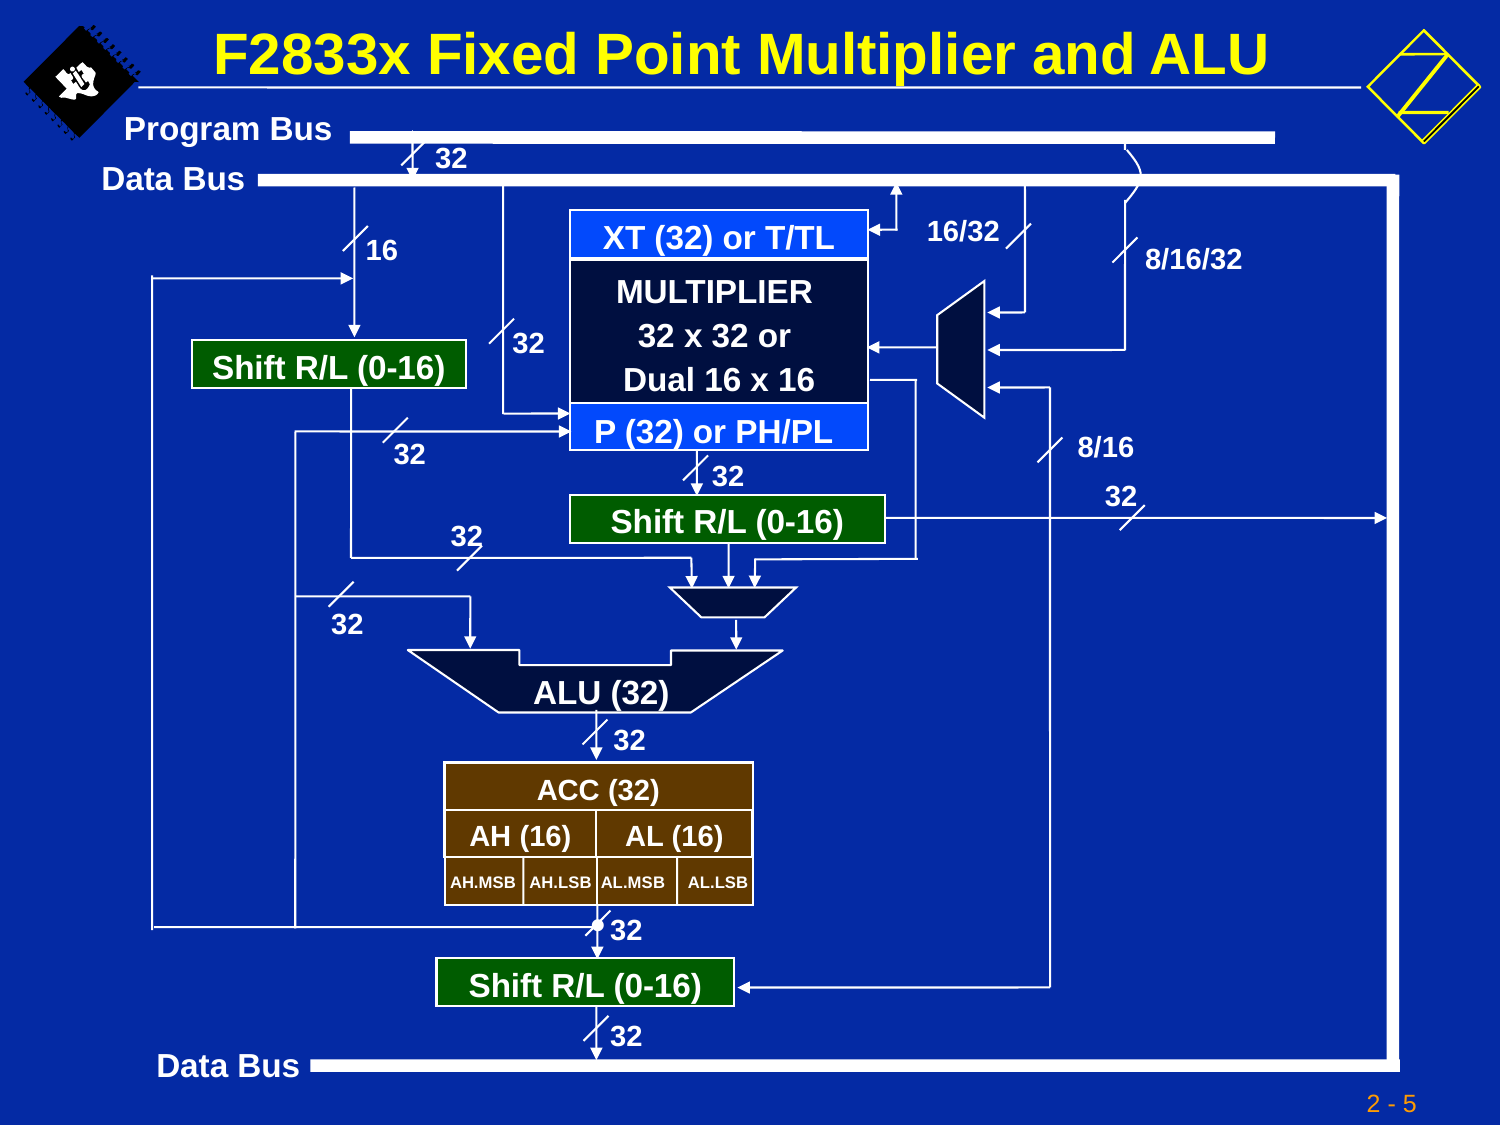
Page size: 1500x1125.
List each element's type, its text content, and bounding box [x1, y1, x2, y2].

text_box 32 [497, 320, 503, 359]
text_box 32 [378, 432, 442, 470]
text_box AL.MSB AL.LSB [596, 856, 753, 905]
text_box 32 [1090, 474, 1153, 513]
text_box [504, 407, 571, 420]
text_box [590, 709, 603, 760]
text_box [987, 306, 1025, 319]
text_box [916, 511, 1387, 525]
text_box 32 [696, 454, 760, 492]
text_box [866, 341, 938, 354]
text_box [937, 280, 985, 418]
text_box AH.MSB AH.LSB [444, 856, 596, 905]
text_box 32 [598, 718, 661, 756]
text_box [1125, 149, 1141, 204]
text_box [685, 560, 698, 589]
text_box XT (32) or T/TL [570, 210, 869, 259]
text_box [590, 1047, 601, 1061]
text_box [407, 650, 783, 684]
text_box Shift R/L (0-16) [436, 958, 735, 1007]
text_box 16/32 [920, 209, 1008, 248]
text_box [352, 425, 572, 438]
text_box Shift R/L (0-16) [570, 494, 885, 543]
text_box 32 [435, 514, 499, 553]
text_box [406, 130, 419, 154]
text_box 8/16 [1062, 425, 1150, 463]
text_box AL (16) [596, 811, 753, 856]
text_box AH (16) [444, 811, 596, 856]
text_box [464, 597, 477, 649]
text_box ALU (32) [457, 670, 746, 709]
text_box MULTIPLIER 32 x 32 or Dual 16 x 16 [570, 259, 869, 402]
text_box 32 [420, 136, 483, 174]
text_box 32 [595, 1014, 658, 1052]
text_box [737, 981, 1051, 994]
text_box • [575, 905, 620, 955]
text_box [690, 483, 699, 494]
text_box 32 [620, 908, 658, 947]
text_box ACC (32) [444, 762, 753, 811]
text_box [722, 543, 735, 587]
text_box 16 [350, 228, 414, 266]
text_box Shift R/L (0-16) [191, 339, 467, 388]
text_box [493, 709, 596, 713]
text_box Data Bus [86, 146, 261, 206]
title F2833x Fixed Point Multiplier and ALU [0, 24, 1500, 125]
text_box [406, 155, 419, 181]
text_box [890, 182, 903, 229]
text_box P (32) or PH/PL [570, 402, 869, 451]
text_box [597, 709, 697, 713]
text_box [987, 381, 1051, 394]
text_box [987, 343, 1125, 357]
text_box [730, 619, 743, 650]
text_box [669, 587, 797, 618]
text_box [348, 266, 361, 338]
text_box 32 [504, 320, 560, 359]
text_box [748, 558, 762, 589]
text_box [152, 272, 354, 285]
text_box Data Bus [141, 1032, 369, 1092]
text_box 8/16/32 [1137, 237, 1250, 275]
text_box Program Bus [108, 96, 349, 156]
text_box [867, 223, 898, 236]
text_box 32 [316, 602, 379, 641]
